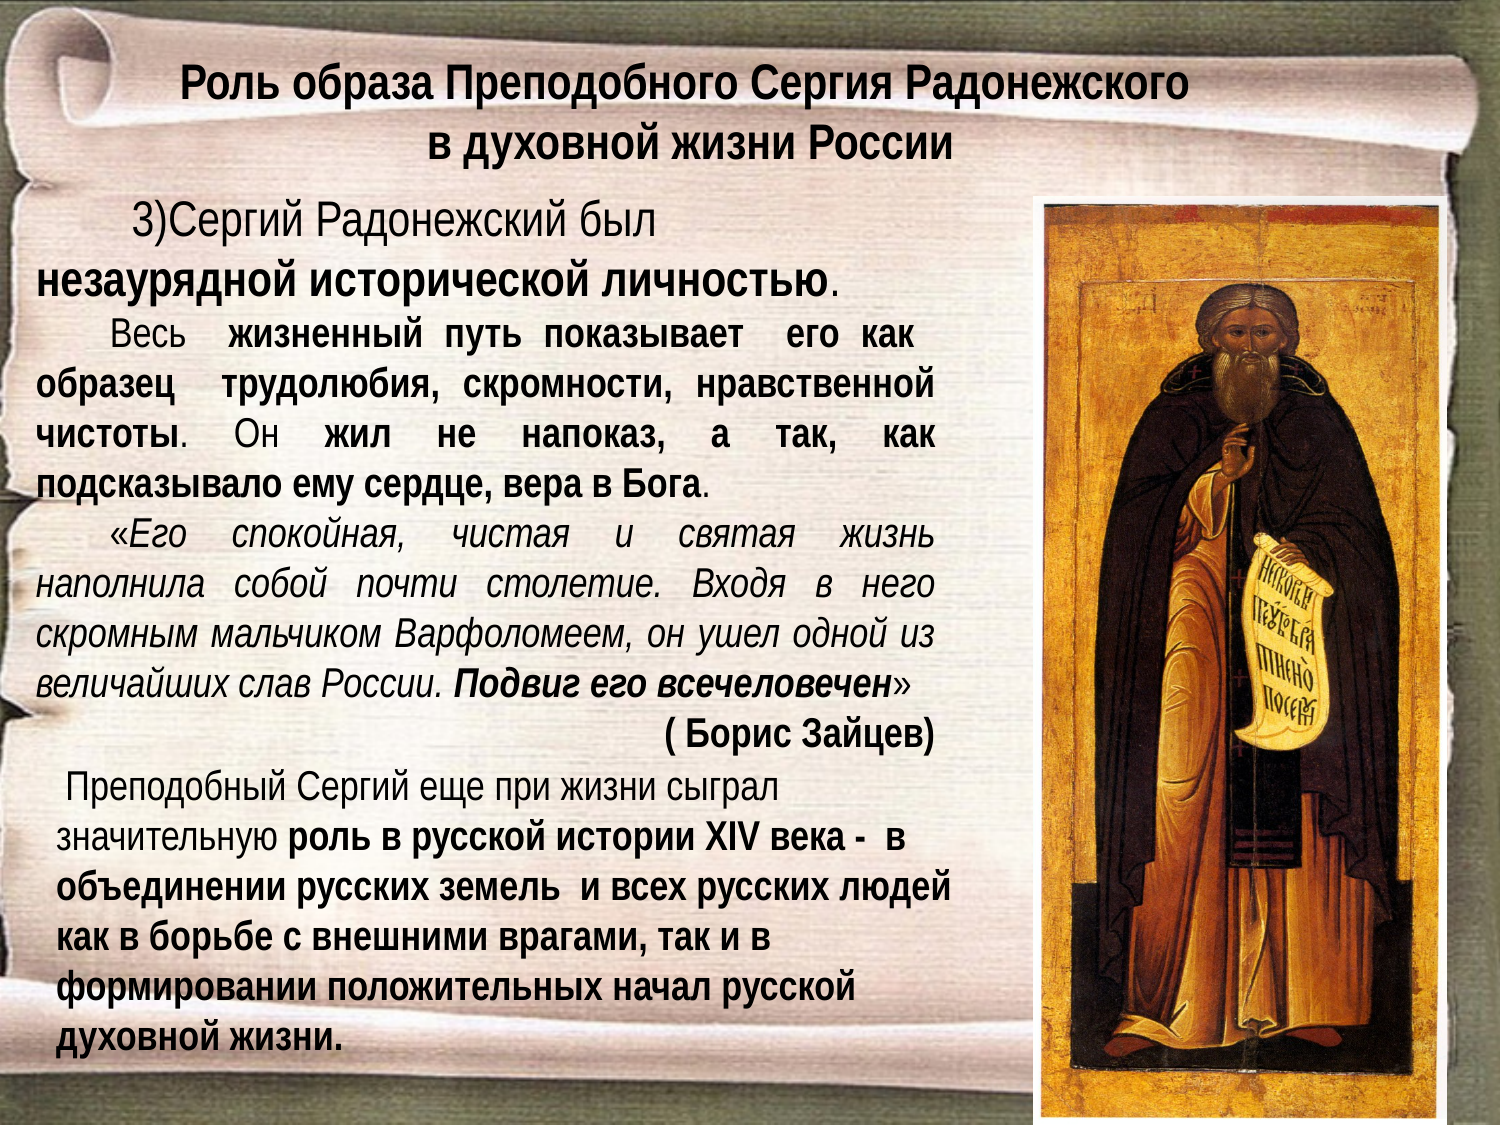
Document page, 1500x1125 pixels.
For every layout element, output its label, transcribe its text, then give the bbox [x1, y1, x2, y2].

picture [0, 75, 1500, 1125]
text_box [0, 0, 1500, 75]
text_box Сергий Радонежский был незаурядной исторической личностью. Весь жизненный путь показывает его как образец трудолюбия, скромности, нравственной чистоты. Он жил не напоказ, а так, как подсказывало ему сердце, вера в Бога. «Его спокойная, чистая и святая жизнь наполнила собой почти столетие. Входя в него скромным мальчиком Варфоломеем, он ушел одной из величайших слав России. Подвиг его всечеловечен» ( Борис Зайцев) [17, 178, 969, 802]
text_box Роль образа Преподобного Сергия Радонежского в духовной жизни России [53, 42, 1329, 178]
text_box Преподобный Сергий еще при жизни сыграл значительную роль в русской истории XIV века - в объединении русских земель и всех русских людей как в борьбе с внешними врагами, так и в формировании положительных начал русской духовной жизни. [41, 751, 998, 1067]
